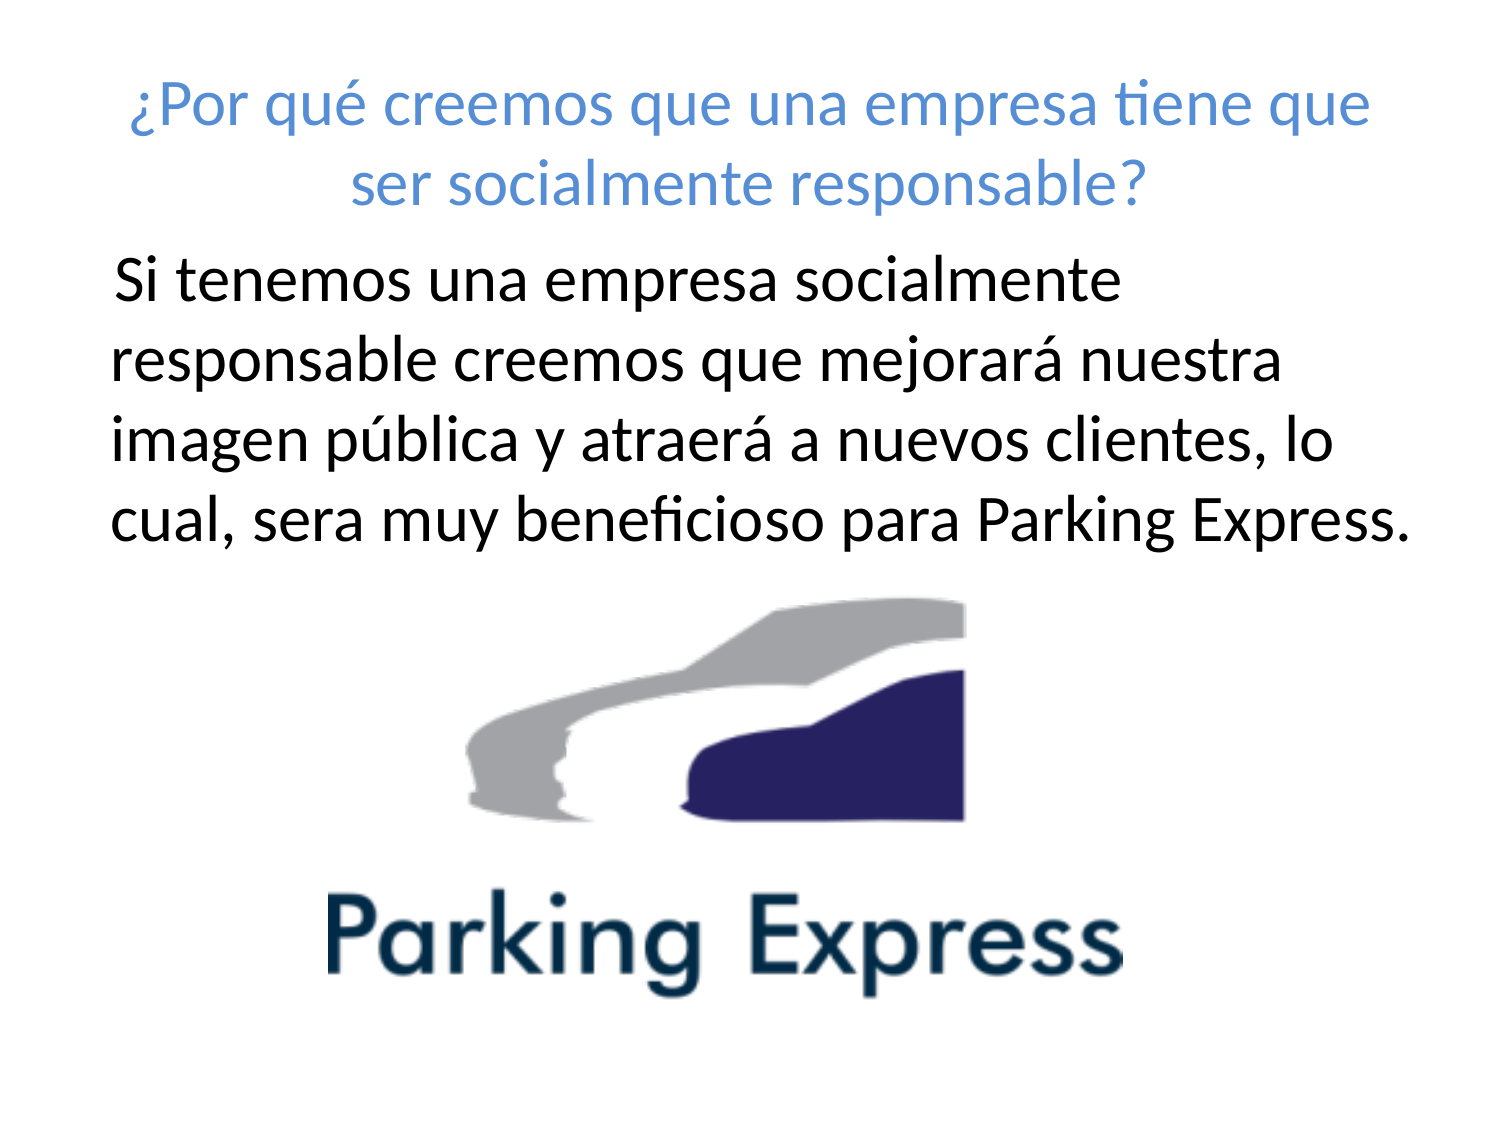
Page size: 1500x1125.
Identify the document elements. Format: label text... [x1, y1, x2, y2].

text_box ¿Por qué creemos que una empresa tiene que ser socialmente responsable? [75, 45, 1425, 227]
text_box Si tenemos una empresa socialmente responsable creemos que mejorará nuestra imagen pública y atraerá a nuevos clientes, lo cual, sera muy beneficioso para Parking Express. [39, 227, 1465, 473]
picture [328, 501, 1124, 1099]
